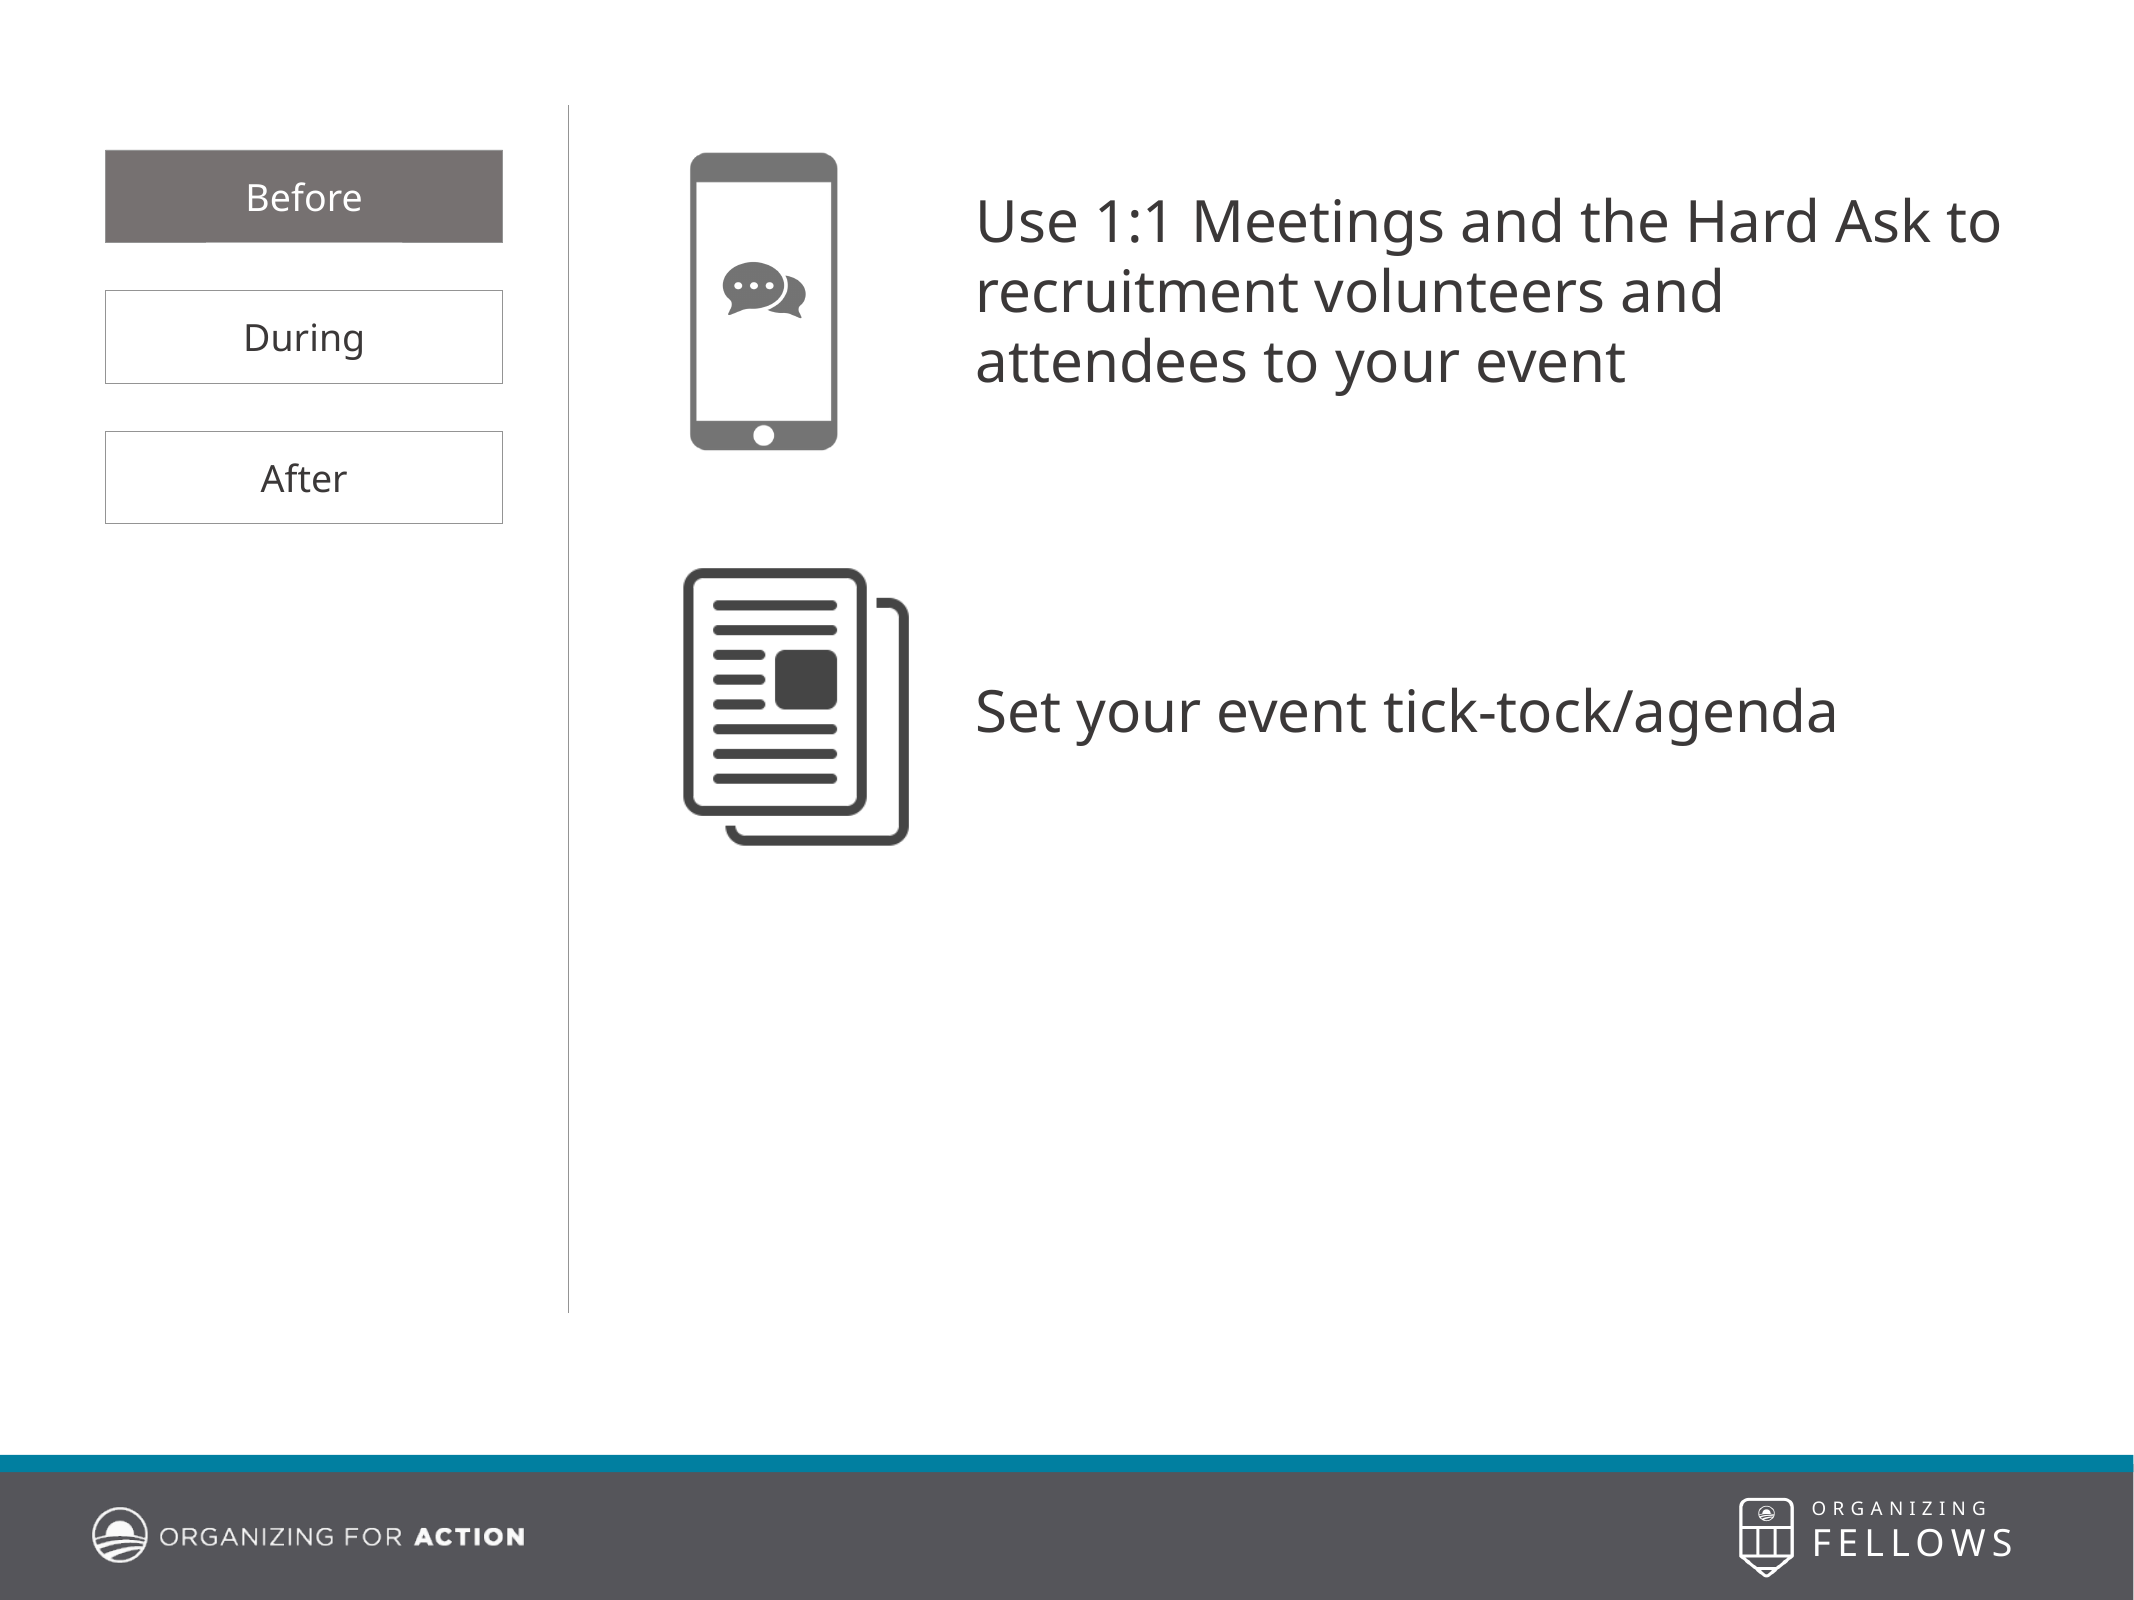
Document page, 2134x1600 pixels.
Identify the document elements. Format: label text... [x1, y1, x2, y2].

picture [639, 551, 956, 868]
text_box After [105, 430, 504, 525]
text_box During [105, 290, 504, 384]
text_box Use 1:1 Meetings and the Hard Ask to recruitment volunteers and attendees to your event [960, 176, 2022, 402]
text_box Set your event tick-tock/agenda [960, 666, 2022, 752]
picture [0, 1473, 2134, 1600]
text_box Before [105, 149, 504, 243]
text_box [665, 142, 856, 466]
